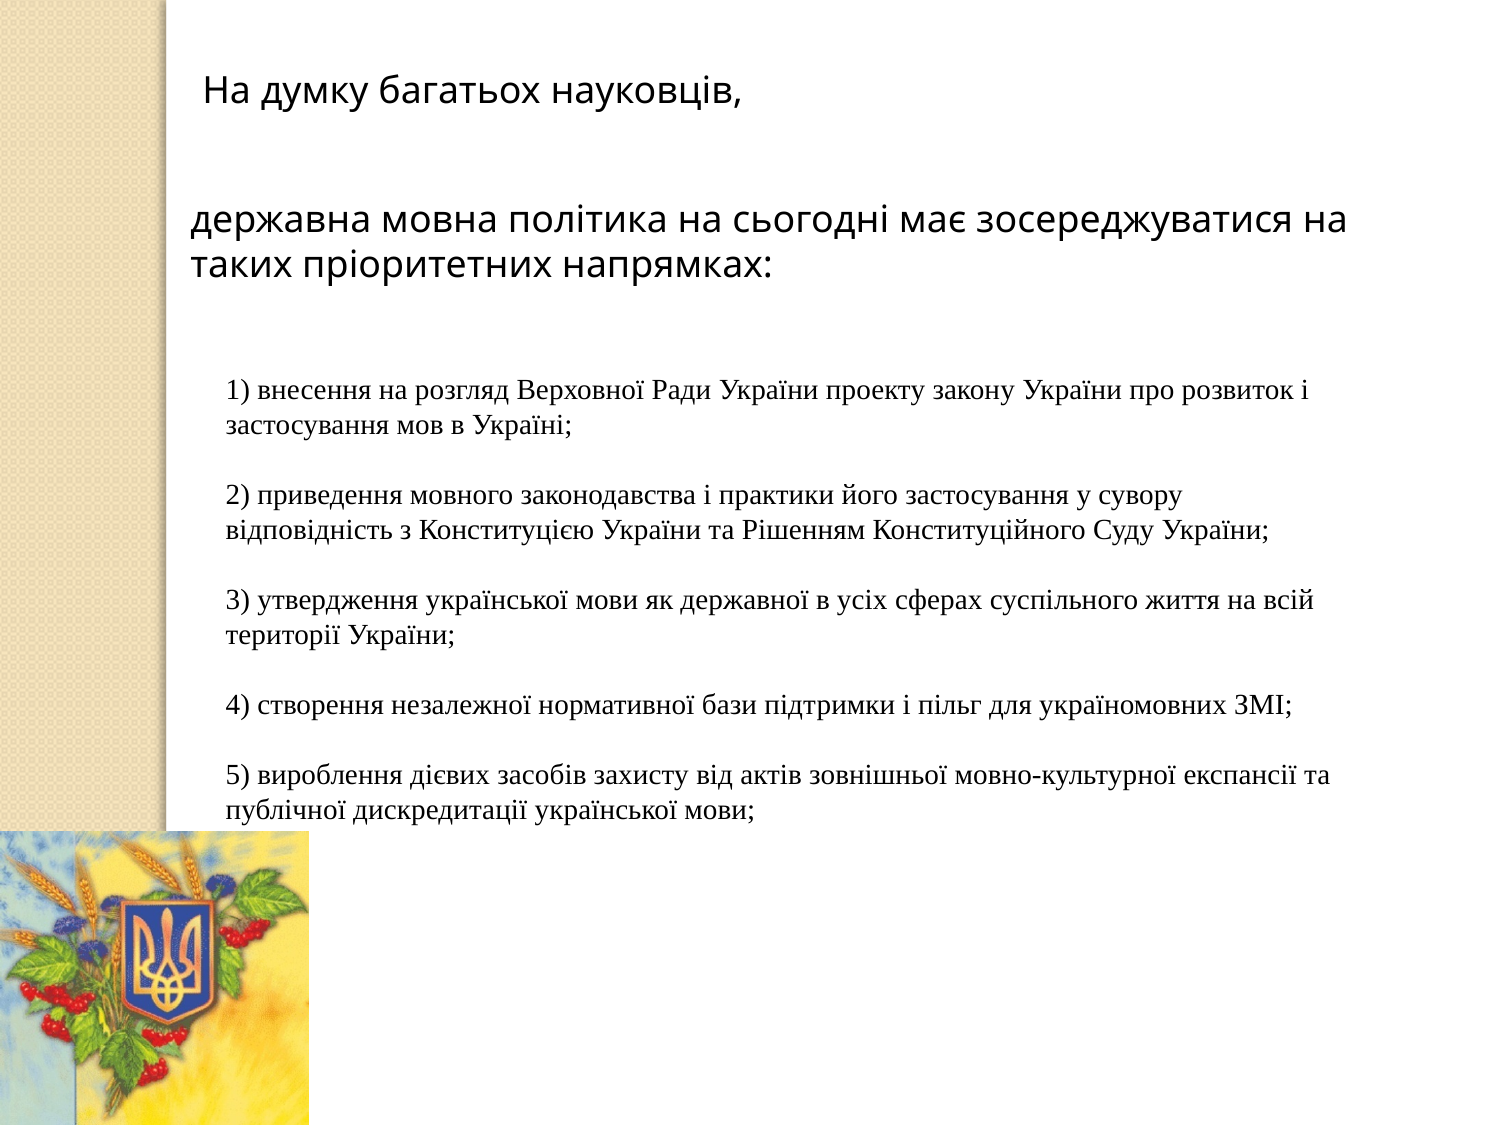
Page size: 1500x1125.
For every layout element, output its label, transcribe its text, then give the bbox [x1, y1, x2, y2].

picture [0, 831, 309, 1125]
text_box державна мовна політика на сьогодні має зосереджуватися на таких пріоритетних напрямках: [175, 187, 1383, 293]
text_box На думку багатьох науковців, [187, 58, 1371, 119]
text_box 1) внесення на розгляд Верховної Ради України проекту закону України про розвиток і застосування мов в Україні; 2) приведення мовного законодавства і практики його застосування у сувору відповідність з Конституцією України та Рішенням Конституційного Суду України; 3) утвердження української мови як державної в усіх сферах суспільного життя на всій території України; 4) створення незалежної нормативної бази підтримки і пільг для україномовних ЗМІ; 5) вироблення дієвих засобів захисту від актів зовнішньої мовно-культурної експансії та публічної дискредитації української мови; [210, 363, 1360, 833]
